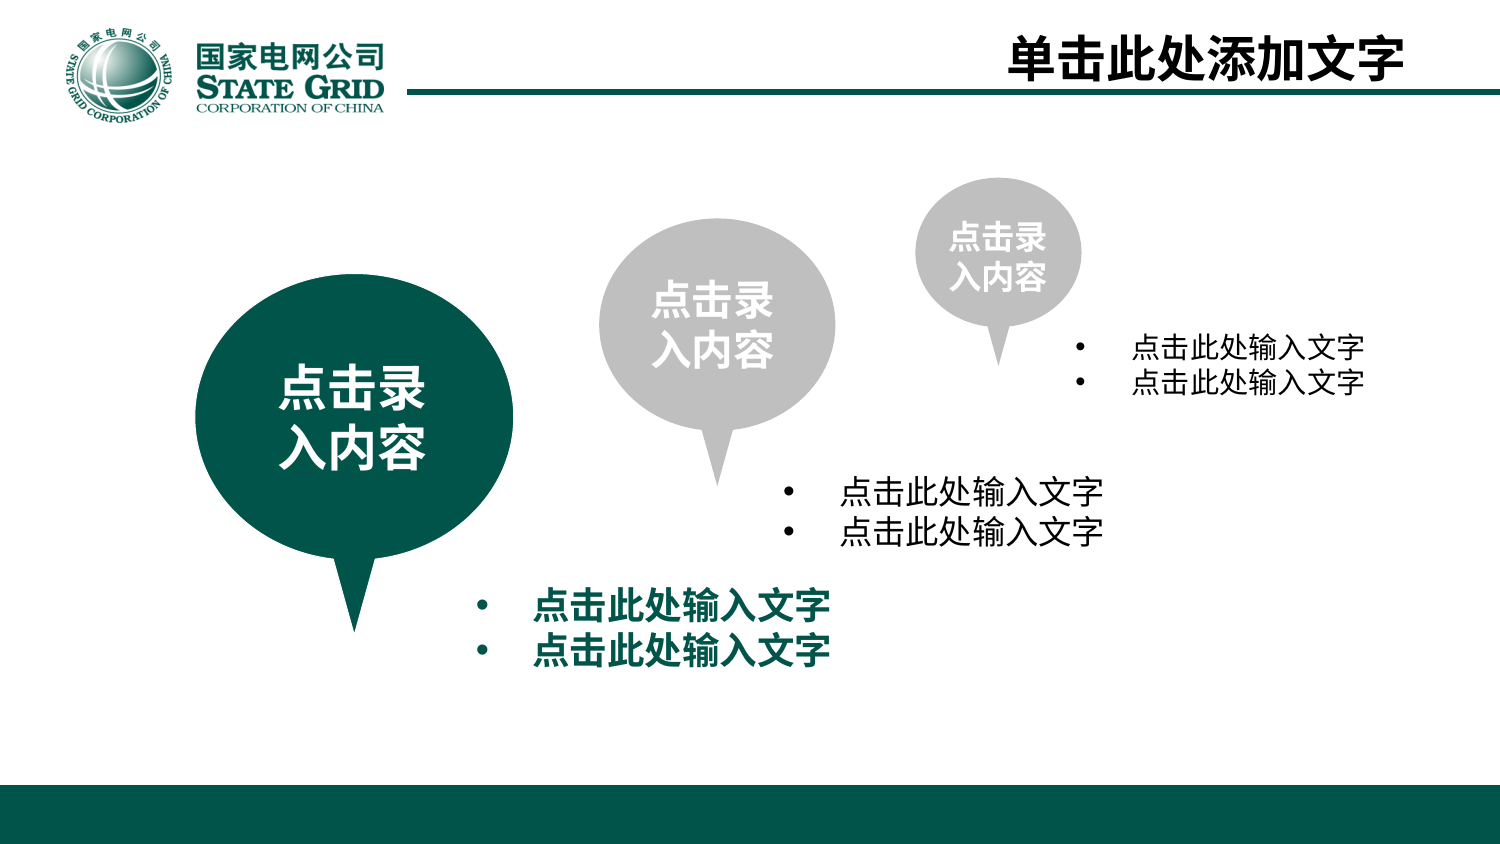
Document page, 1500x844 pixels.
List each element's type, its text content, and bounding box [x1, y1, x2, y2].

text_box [598, 218, 836, 487]
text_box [194, 273, 514, 636]
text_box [915, 177, 1082, 367]
picture [66, 28, 384, 123]
text_box 点击此处输入文字 点击此处输入文字 [1060, 321, 1381, 407]
text_box 点击此处输入文字 点击此处输入文字 [461, 574, 848, 680]
text_box 点击此处输入文字 点击此处输入文字 [768, 463, 1121, 559]
